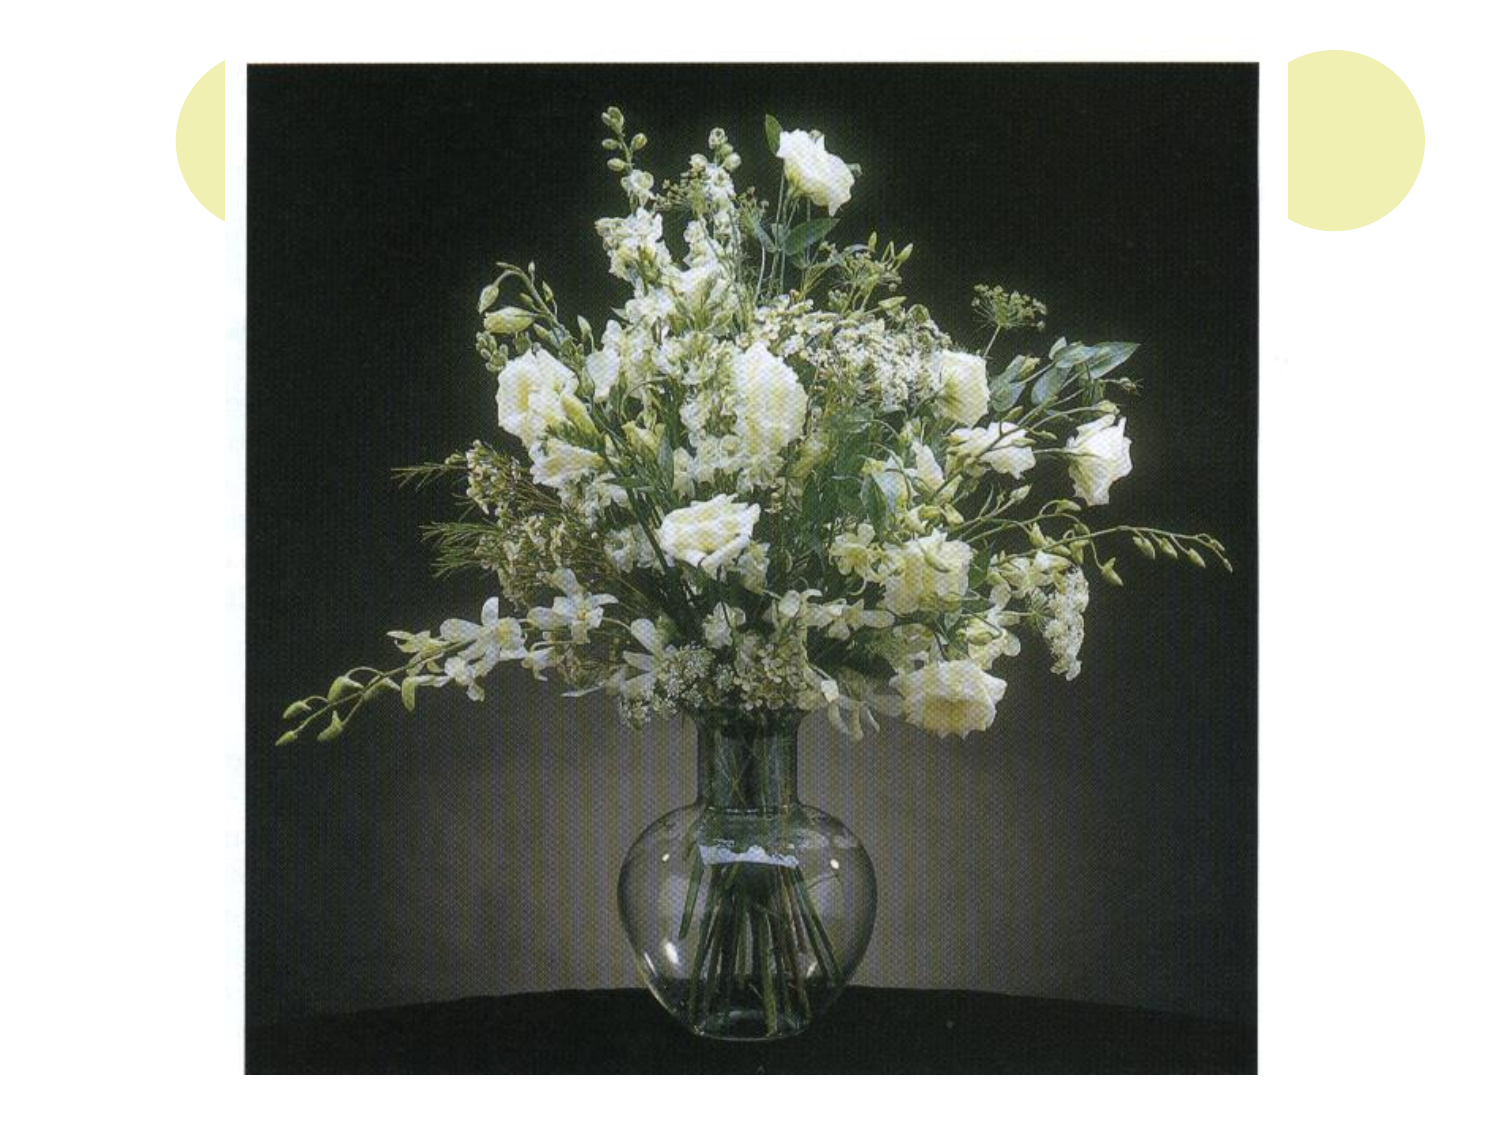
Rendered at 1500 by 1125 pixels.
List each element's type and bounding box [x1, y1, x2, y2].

picture [224, 37, 1288, 1076]
